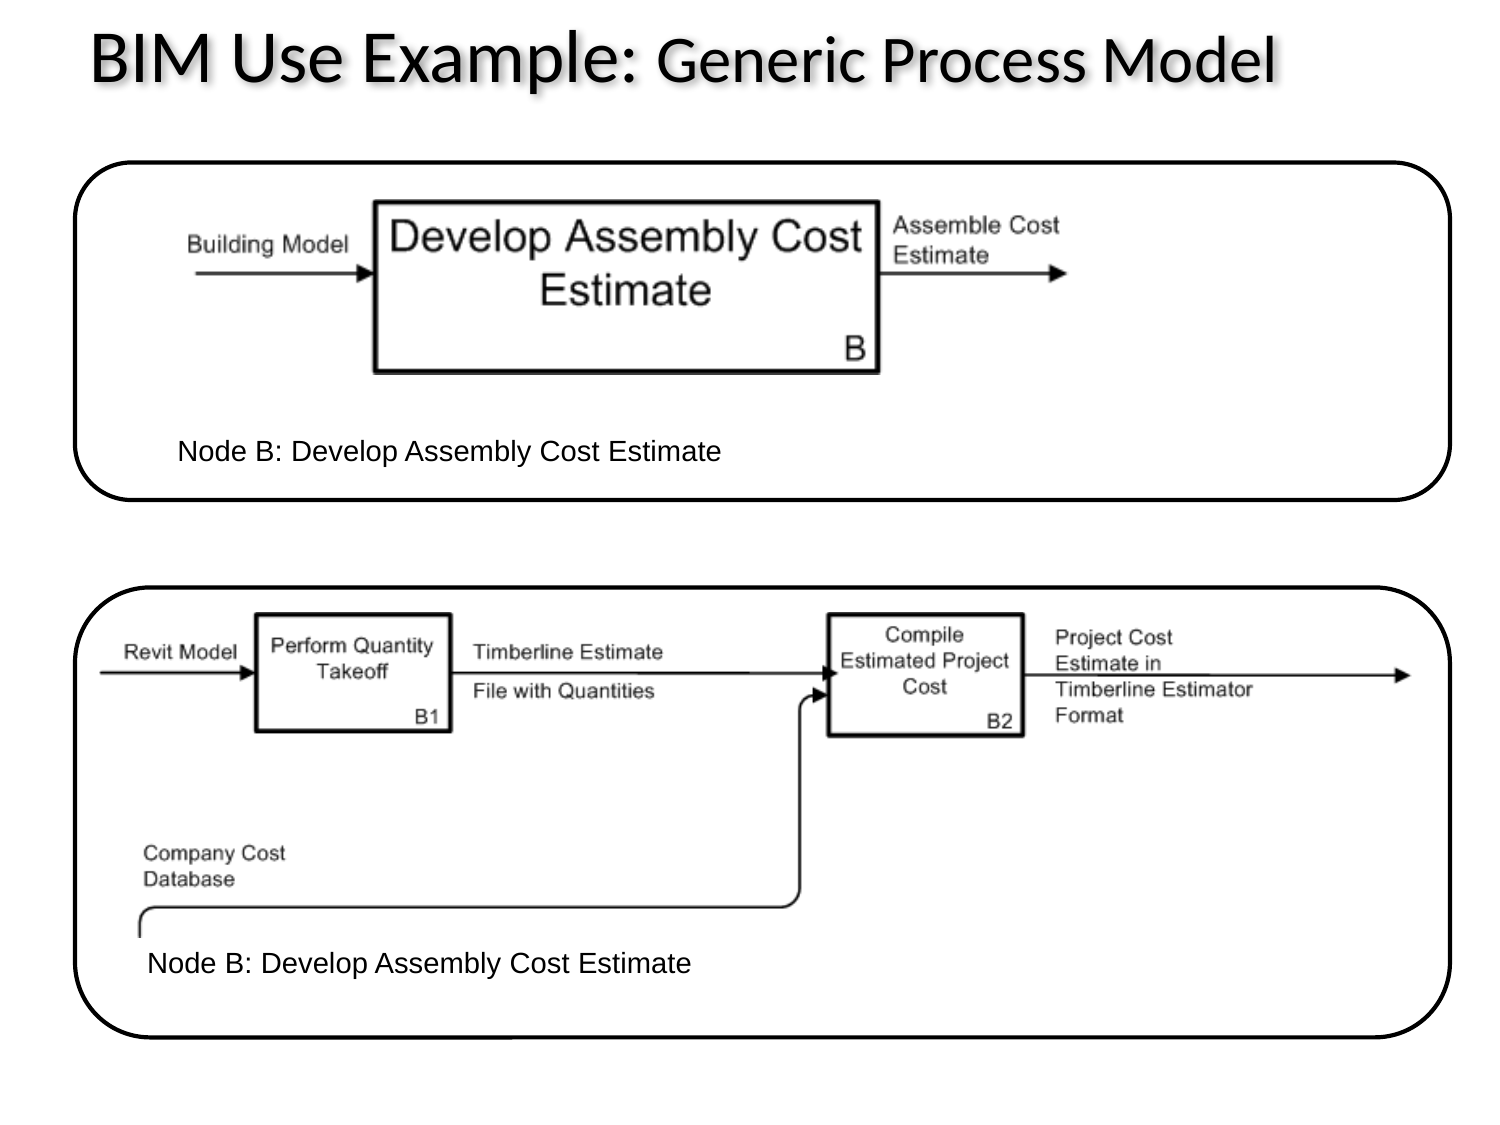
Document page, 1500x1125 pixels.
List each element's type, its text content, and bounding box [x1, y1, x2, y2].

text_box Node B: Develop Assembly Cost Estimate [132, 946, 716, 988]
text_box [72, 585, 1453, 1040]
picture [187, 199, 1069, 376]
text_box BIM Use Example: Generic Process Model [74, 0, 1363, 105]
text_box [72, 160, 1453, 503]
text_box Node B: Develop Assembly Cost Estimate [162, 424, 747, 475]
picture [99, 612, 1412, 938]
